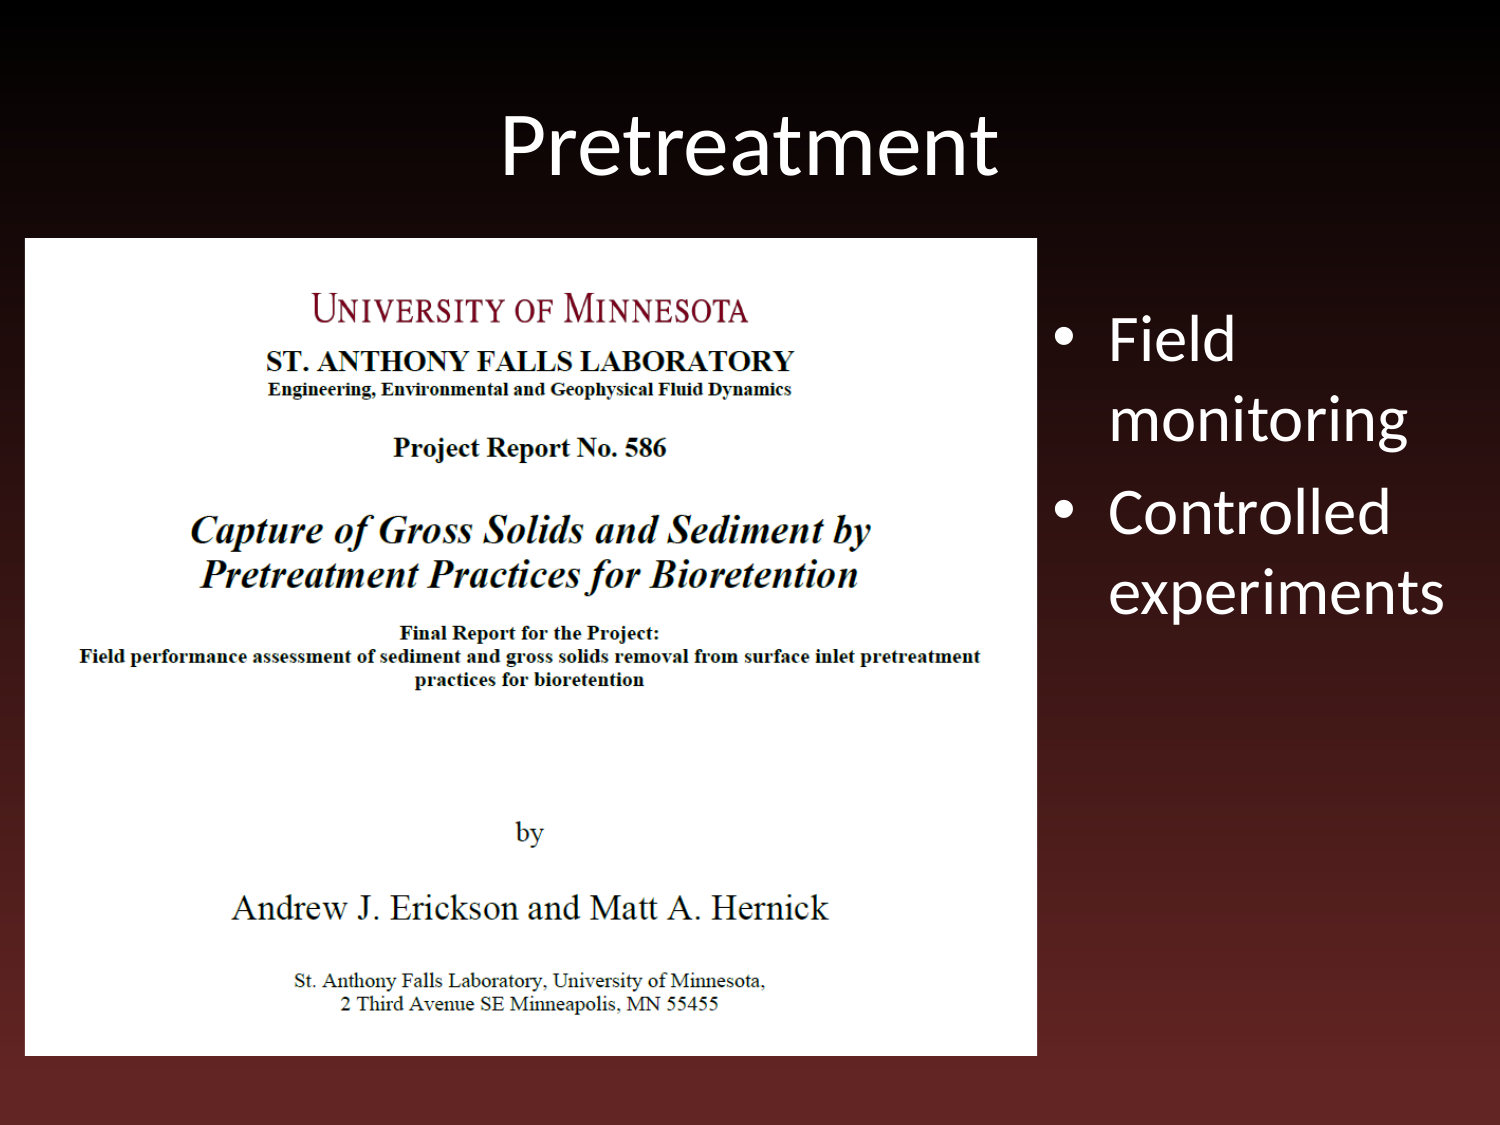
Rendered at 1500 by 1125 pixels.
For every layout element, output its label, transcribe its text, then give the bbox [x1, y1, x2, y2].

list Field monitoring Controlled experiments [1042, 287, 1475, 1005]
picture [24, 238, 1038, 1056]
title Pretreatment [75, 45, 1425, 233]
